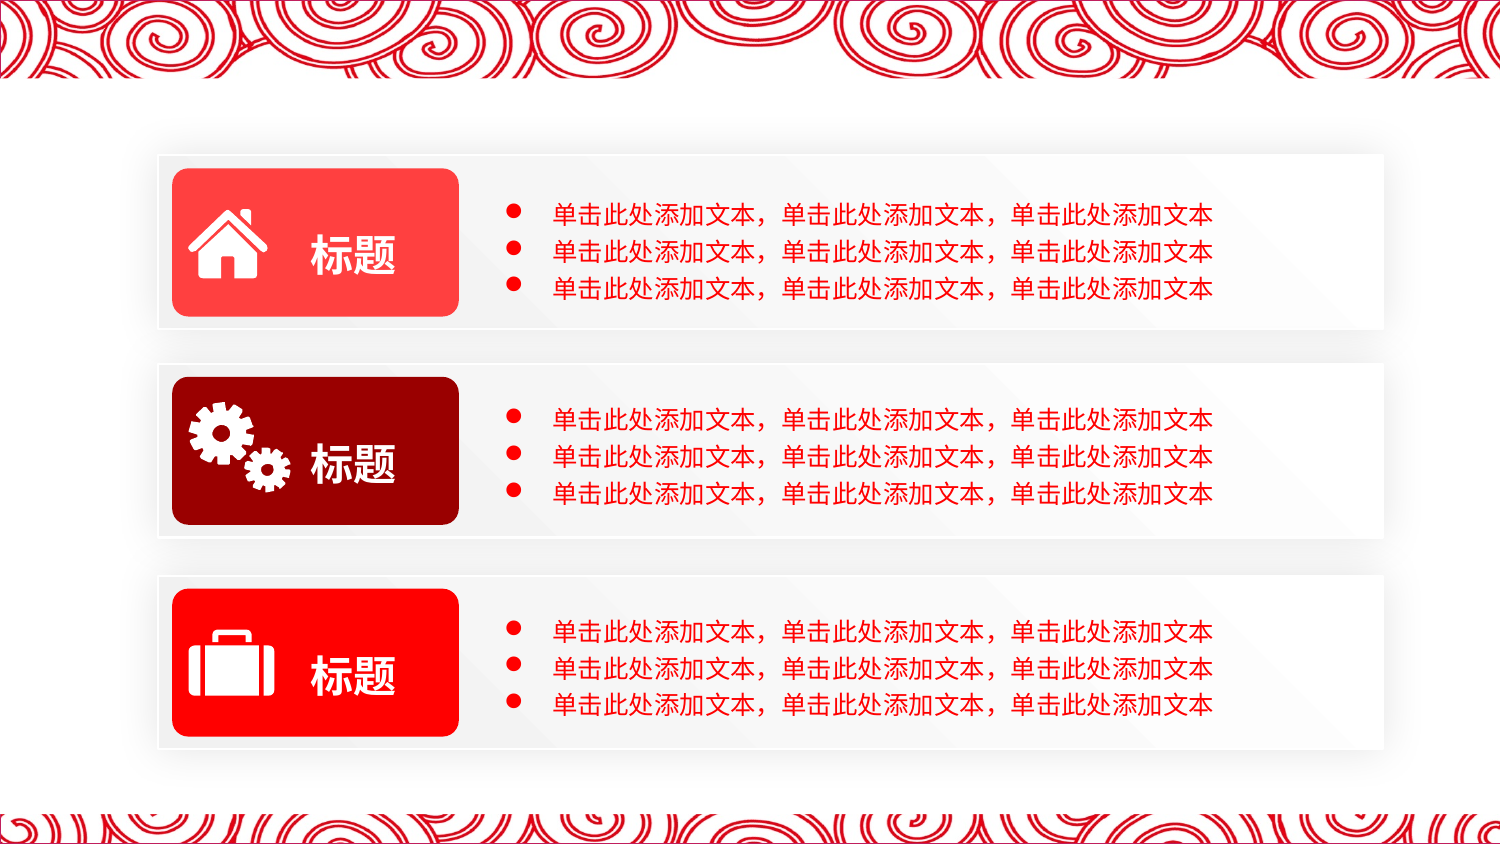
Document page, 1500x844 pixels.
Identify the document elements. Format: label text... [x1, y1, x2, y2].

text_box 单击此处添加文本，单击此处添加文本，单击此处添加文本 单击此处添加文本，单击此处添加文本，单击此处添加文本 单击此处添加文本，单击此处添加文本，单击此处添加文本 [489, 602, 1293, 728]
picture [1, 815, 1500, 843]
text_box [172, 588, 459, 737]
picture [1, 1, 1500, 78]
text_box [158, 155, 1384, 329]
text_box [158, 575, 1384, 750]
text_box 单击此处添加文本，单击此处添加文本，单击此处添加文本 单击此处添加文本，单击此处添加文本，单击此处添加文本 单击此处添加文本，单击此处添加文本，单击此处添加文本 [489, 185, 1293, 311]
text_box [158, 364, 1384, 538]
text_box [172, 168, 459, 317]
text_box 单击此处添加文本，单击此处添加文本，单击此处添加文本 单击此处添加文本，单击此处添加文本，单击此处添加文本 单击此处添加文本，单击此处添加文本，单击此处添加文本 [489, 390, 1293, 517]
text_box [172, 376, 459, 525]
